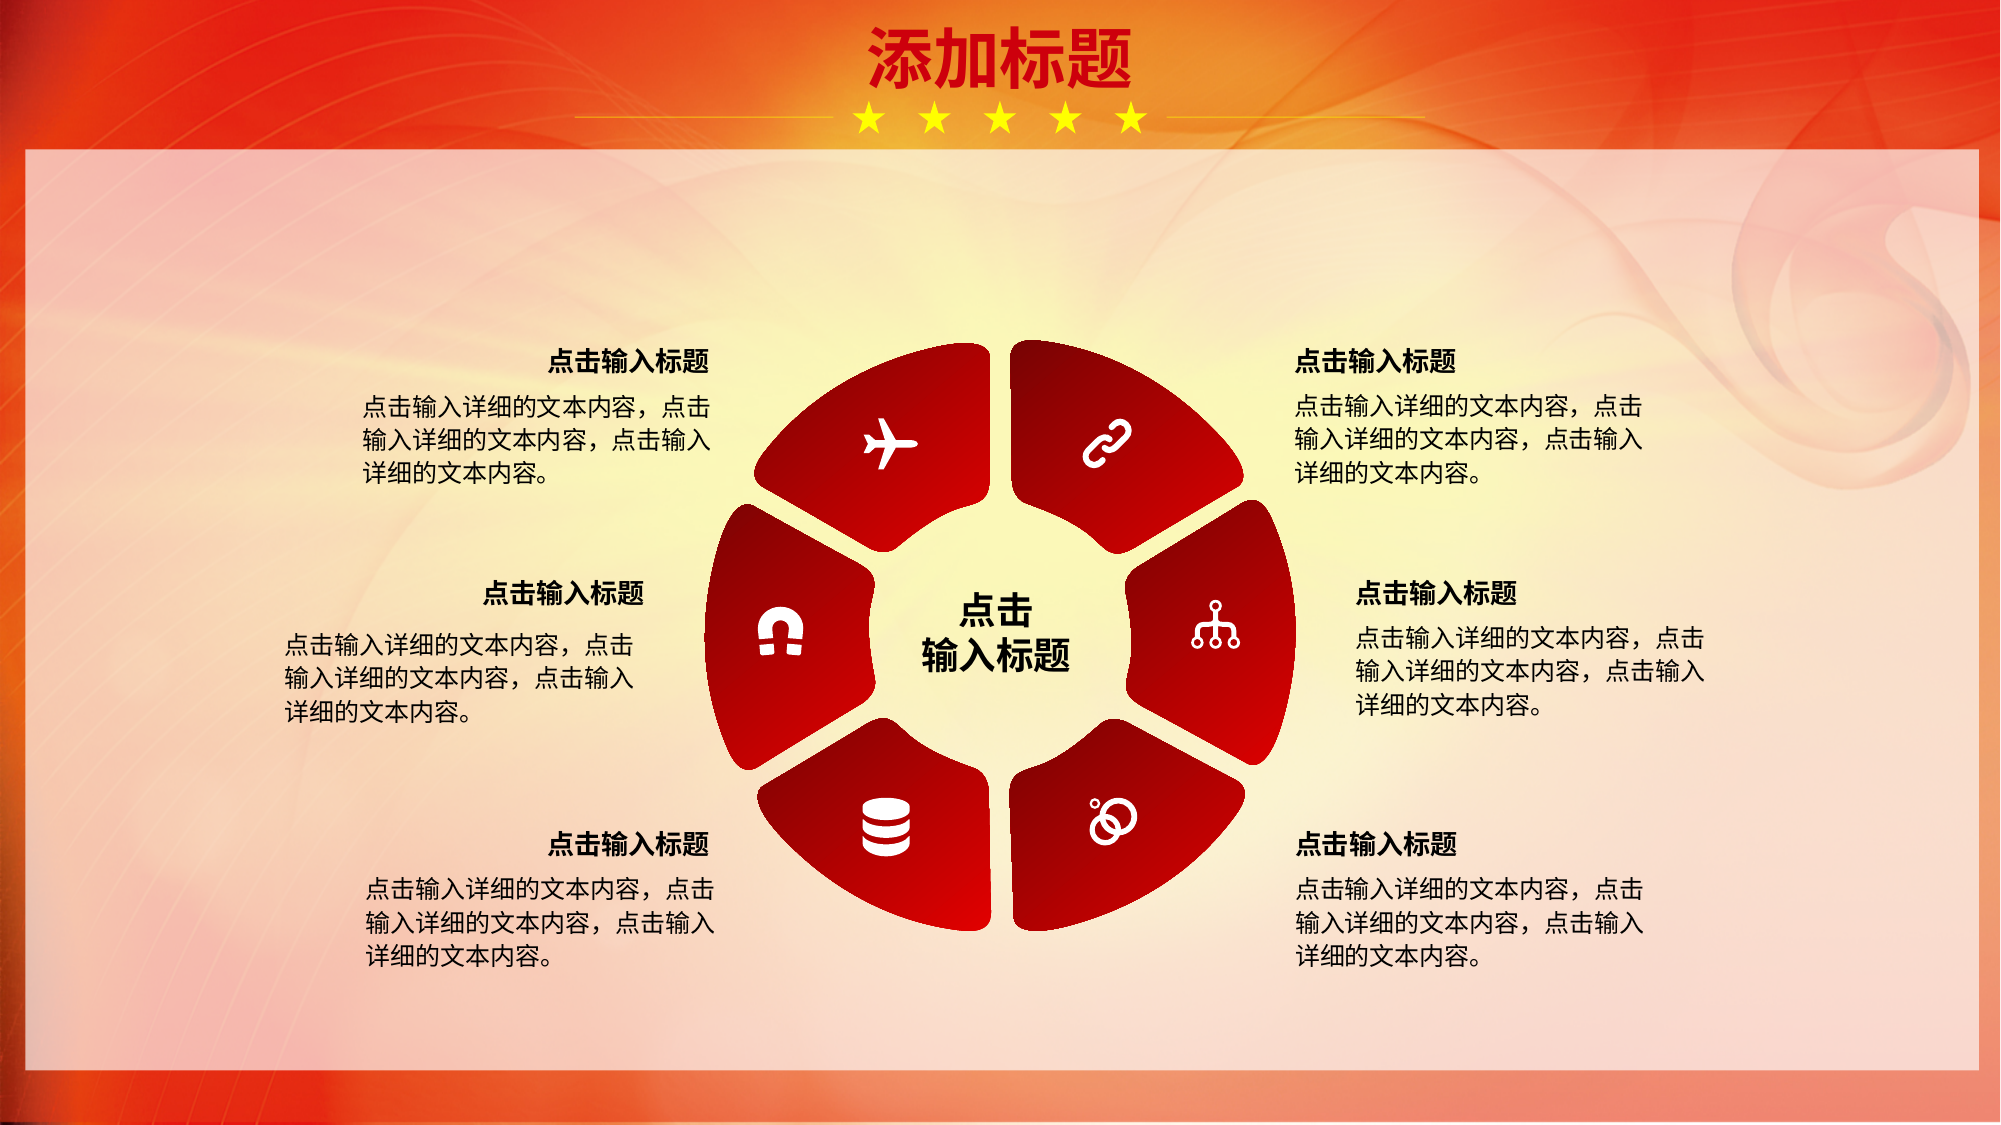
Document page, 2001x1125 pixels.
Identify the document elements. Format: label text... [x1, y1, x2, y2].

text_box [269, 336, 1737, 979]
picture [0, 0, 2001, 1125]
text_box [574, 100, 1426, 134]
text_box [24, 148, 1980, 1071]
text_box 添加标题 [851, 9, 1149, 100]
